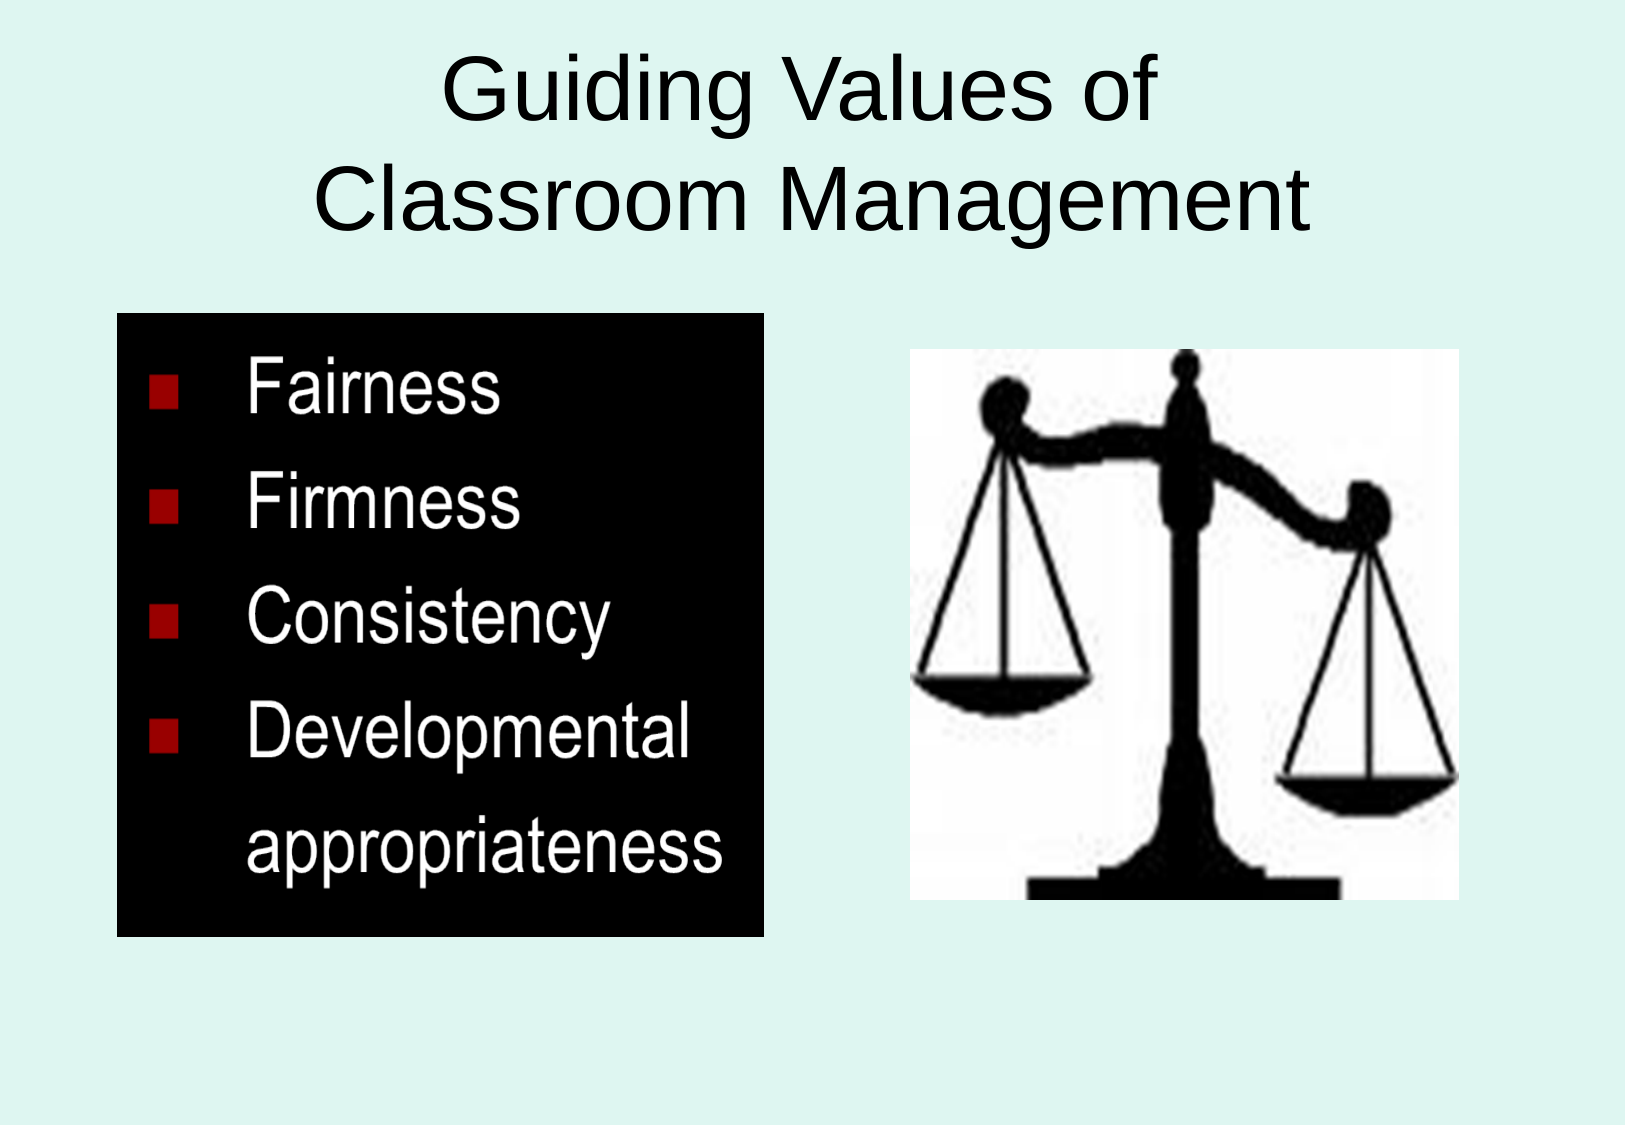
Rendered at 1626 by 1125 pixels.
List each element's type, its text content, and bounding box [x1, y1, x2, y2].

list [116, 312, 765, 938]
title Guiding Values of Classroom Management [81, 45, 1544, 233]
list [910, 349, 1459, 901]
